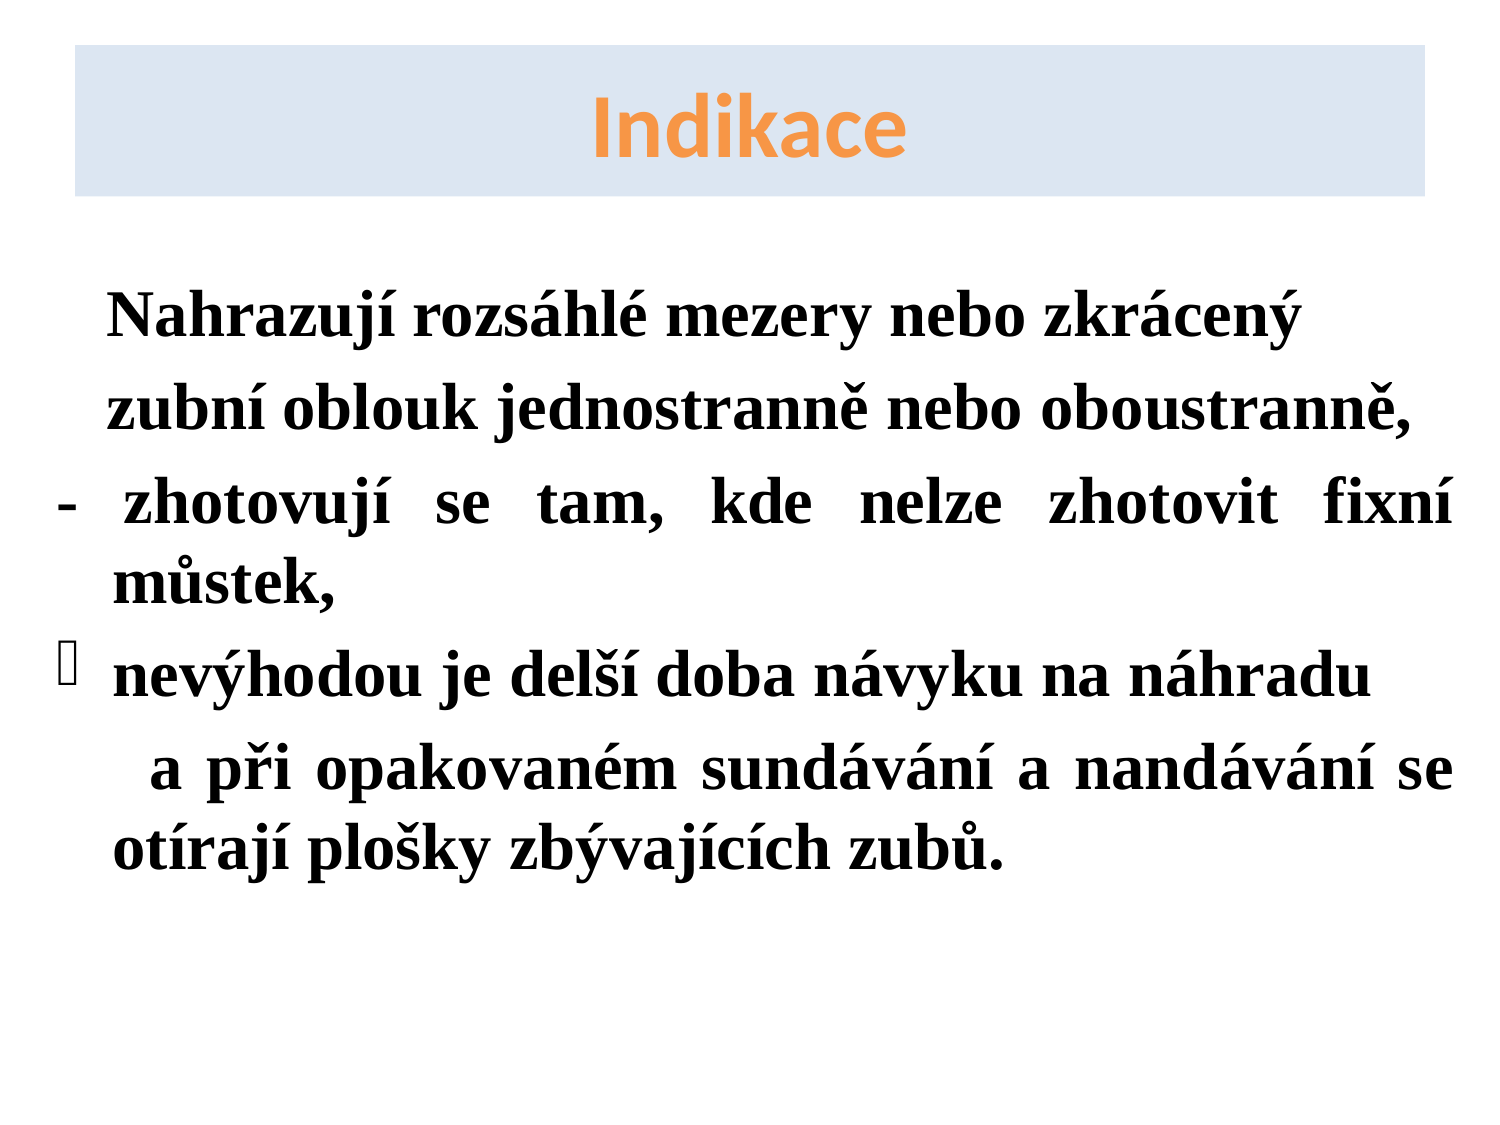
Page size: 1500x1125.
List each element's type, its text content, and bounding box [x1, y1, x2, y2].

title Indikace [74, 44, 1426, 197]
list Nahrazují rozsáhlé mezery nebo zkrácený zubní oblouk jednostranně nebo oboustranně, - zhotovují se tam, kde nelze zhotovit fixní můstek, nevýhodou je delší doba návyku na náhradu a při opakovaném sundávání a nandávání se otírají plošky zbývajících zubů. [40, 262, 1471, 1006]
